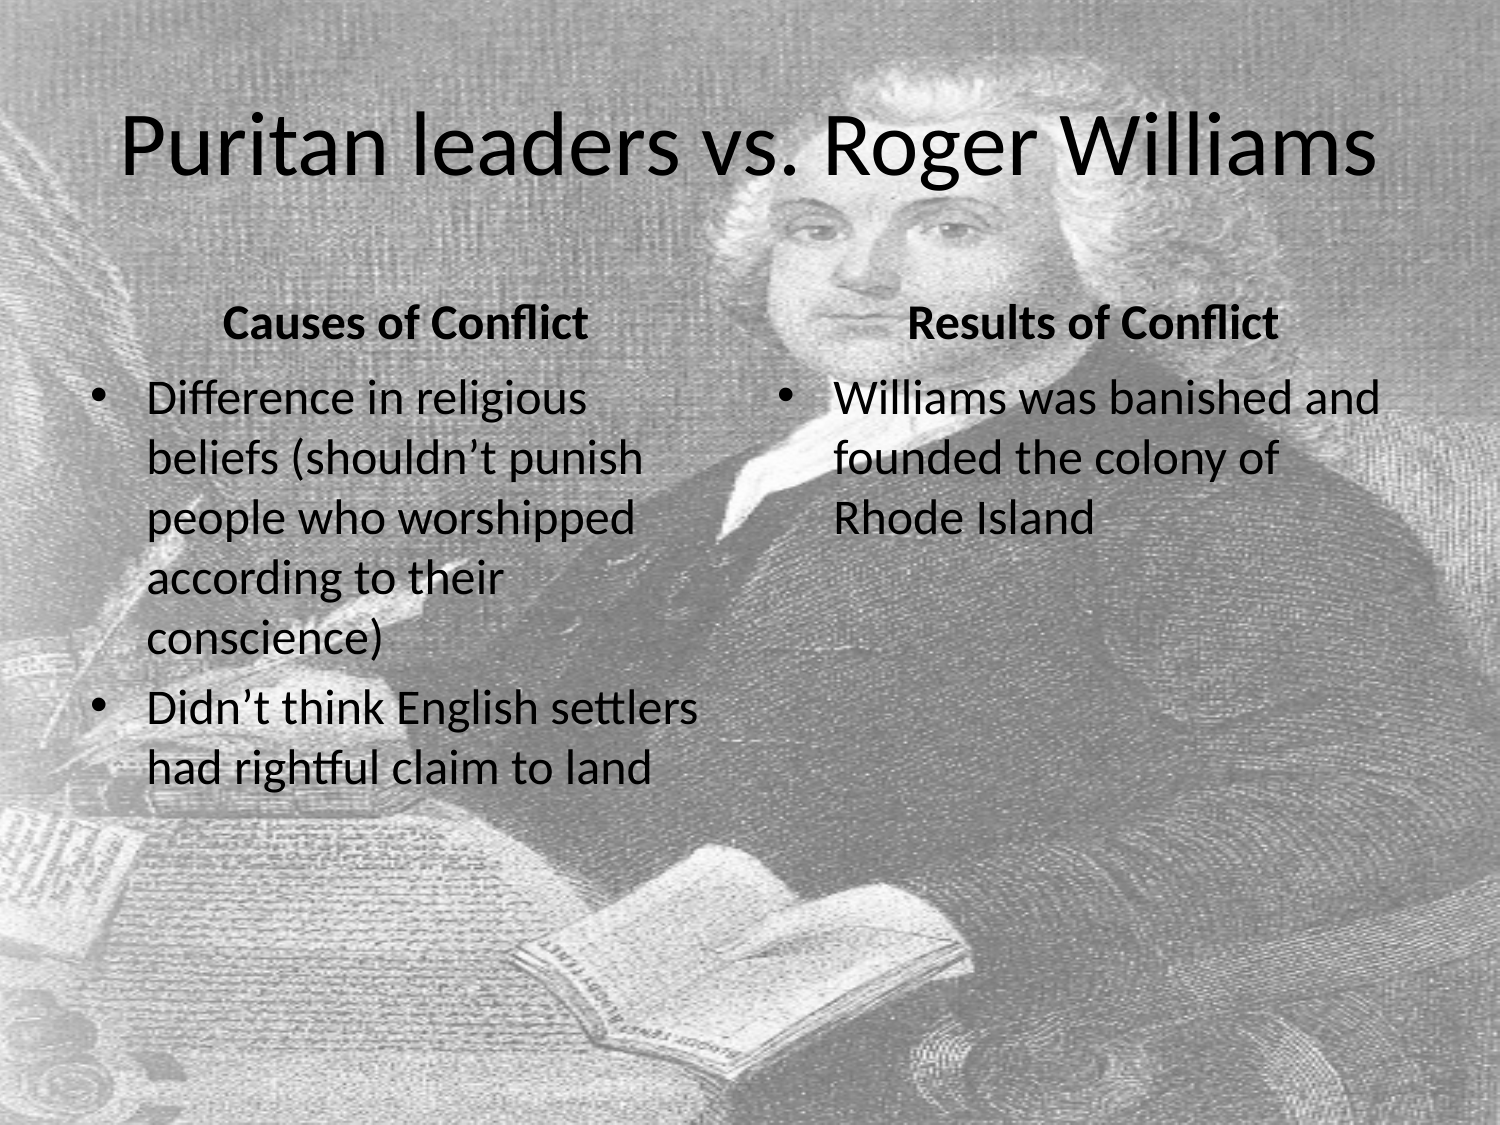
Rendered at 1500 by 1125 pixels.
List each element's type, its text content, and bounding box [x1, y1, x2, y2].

list Causes of Conflict [75, 251, 738, 356]
list Williams was banished and founded the colony of Rhode Island [761, 356, 1425, 1005]
title Puritan leaders vs. Roger Williams [75, 45, 1425, 233]
list Difference in religious beliefs (shouldn’t punish people who worshipped according to their conscience) Didn’t think English settlers had rightful claim to land [75, 356, 738, 1005]
list Results of Conflict [761, 251, 1425, 356]
